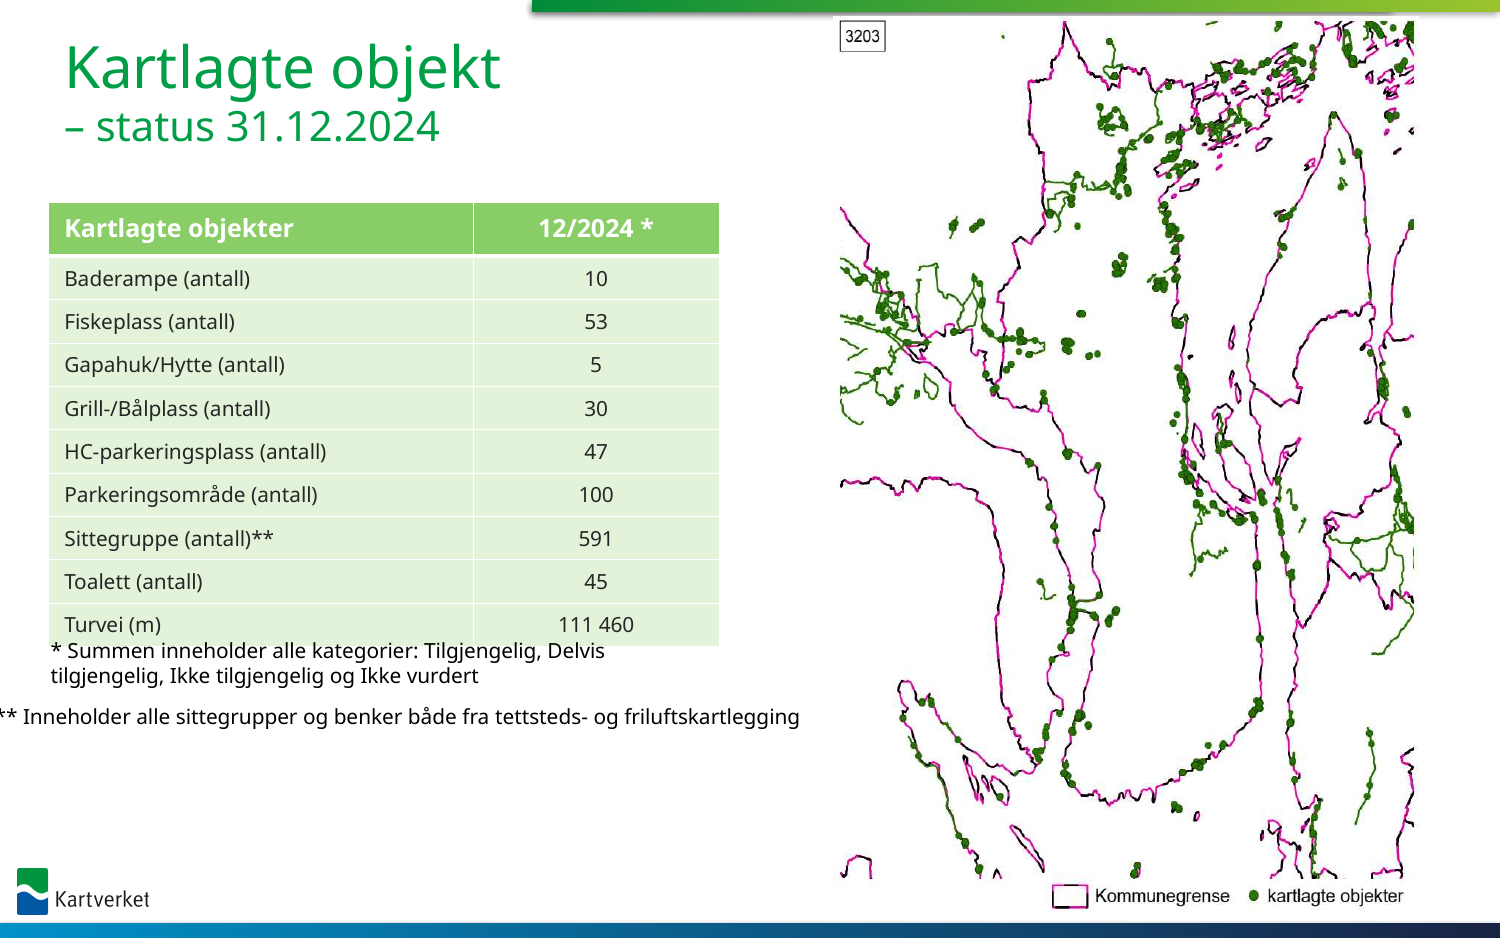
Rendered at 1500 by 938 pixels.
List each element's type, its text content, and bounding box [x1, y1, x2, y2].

table_cell 100 [474, 474, 719, 516]
table_header Kartlagte objekter [49, 203, 473, 254]
table_cell 45 [474, 560, 719, 603]
text_box Kartlagte objekt – status 31.12.2024 [1424, 26, 1431, 158]
table_cell HC-parkeringsplass (antall) [49, 430, 473, 473]
table_cell Baderampe (antall) [49, 258, 473, 299]
text_box * Summen inneholder alle kategorier: Tilgjengelig, Delvis tilgjengelig, Ikke tilgjengelig og Ikke vurdert [35, 630, 721, 696]
table_cell Toalett (antall) [49, 560, 473, 603]
text_box ** Inneholder alle sittegrupper og benker både fra tettsteds- og friluftskartlegging [0, 696, 815, 736]
table_cell 5 [474, 344, 719, 386]
table_cell Gapahuk/Hytte (antall) [49, 344, 473, 386]
table_cell Parkeringsområde (antall) [49, 474, 473, 516]
table_header 12/2024 * [474, 203, 719, 254]
table_cell 591 [474, 517, 719, 559]
table_cell 30 [474, 387, 719, 429]
table_cell 10 [474, 258, 719, 299]
table_cell 47 [474, 430, 719, 473]
table_cell Sittegruppe (antall)** [49, 517, 473, 559]
table_cell 111 460 [474, 604, 719, 630]
table_cell 53 [474, 300, 719, 343]
table_cell Turvei (m) [49, 604, 473, 630]
picture [833, 16, 1419, 913]
table_cell Grill-/Bålplass (antall) [49, 387, 473, 429]
text_box Kartlagte objekt – status 31.12.2024 [49, 26, 828, 158]
table_cell Fiskeplass (antall) [49, 300, 473, 343]
